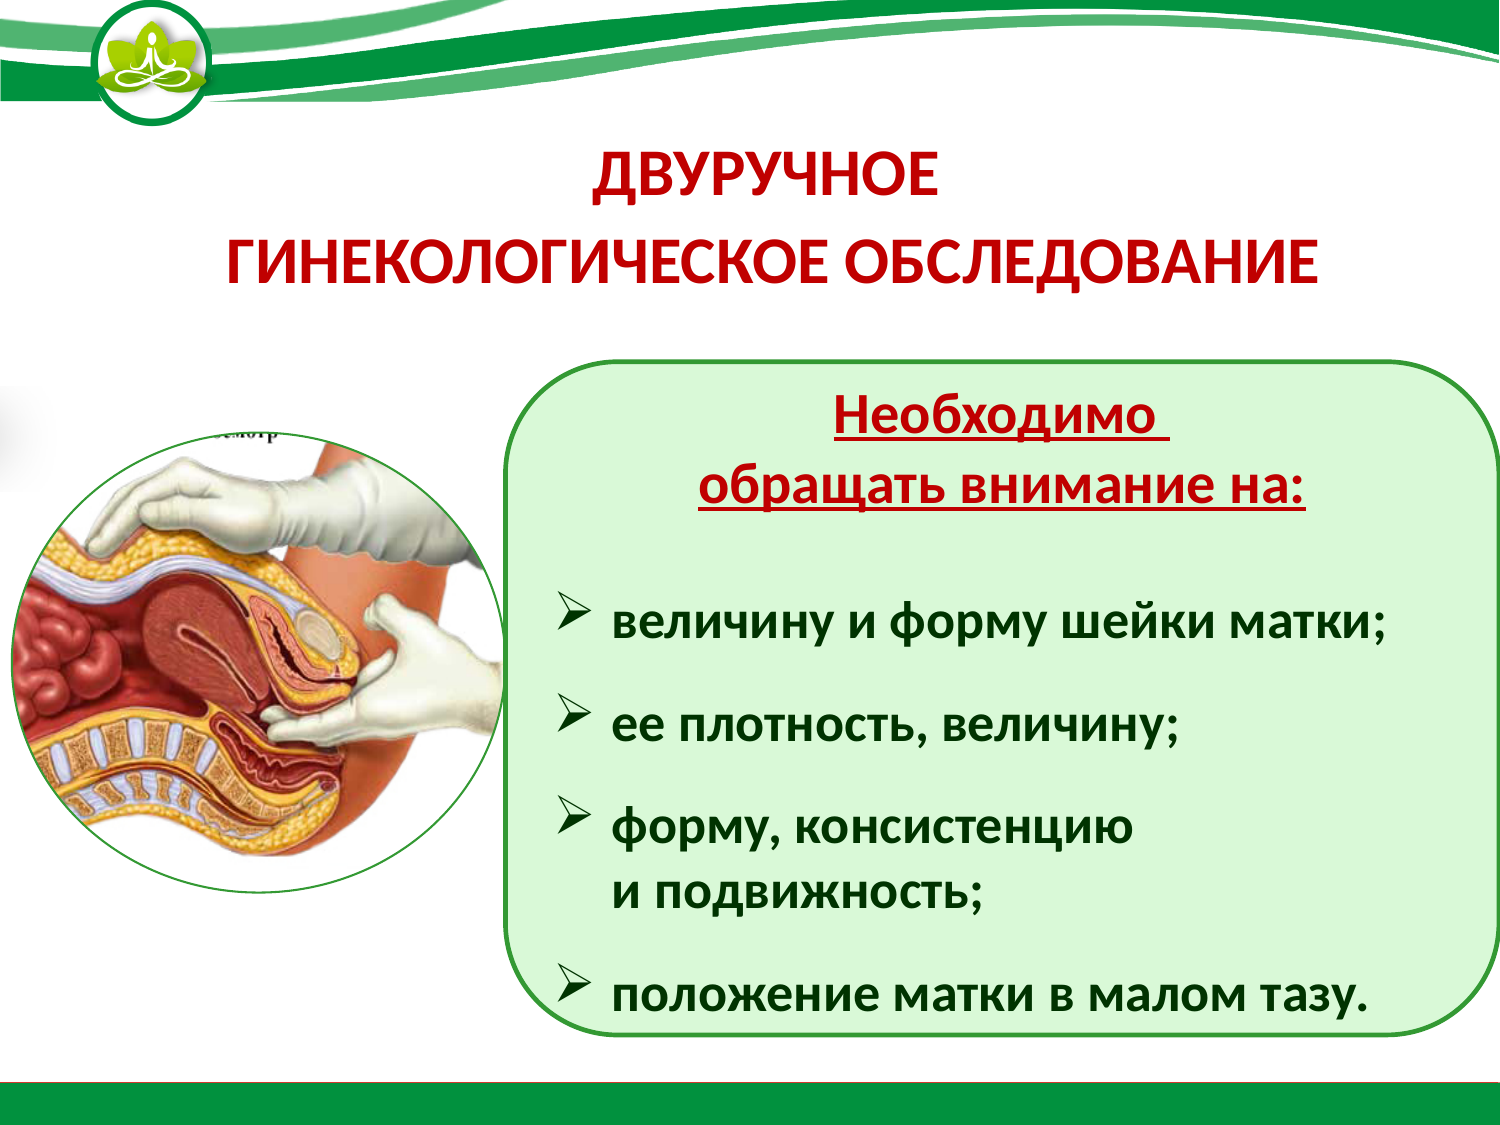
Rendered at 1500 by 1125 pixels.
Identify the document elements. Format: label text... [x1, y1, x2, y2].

text_box Необходимо обращать внимание на: величину и форму шейки матки; ее плотность, величину; форму, консистенцию и подвижность; положение матки в малом тазу. [505, 361, 1499, 1036]
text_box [0, 0, 1500, 129]
text_box ДВУРУЧНОЕ ГИНЕКОЛОГИЧЕСКОЕ ОБСЛЕДОВАНИЕ [88, 138, 1459, 305]
picture [0, 1081, 1500, 1125]
picture [11, 432, 506, 893]
